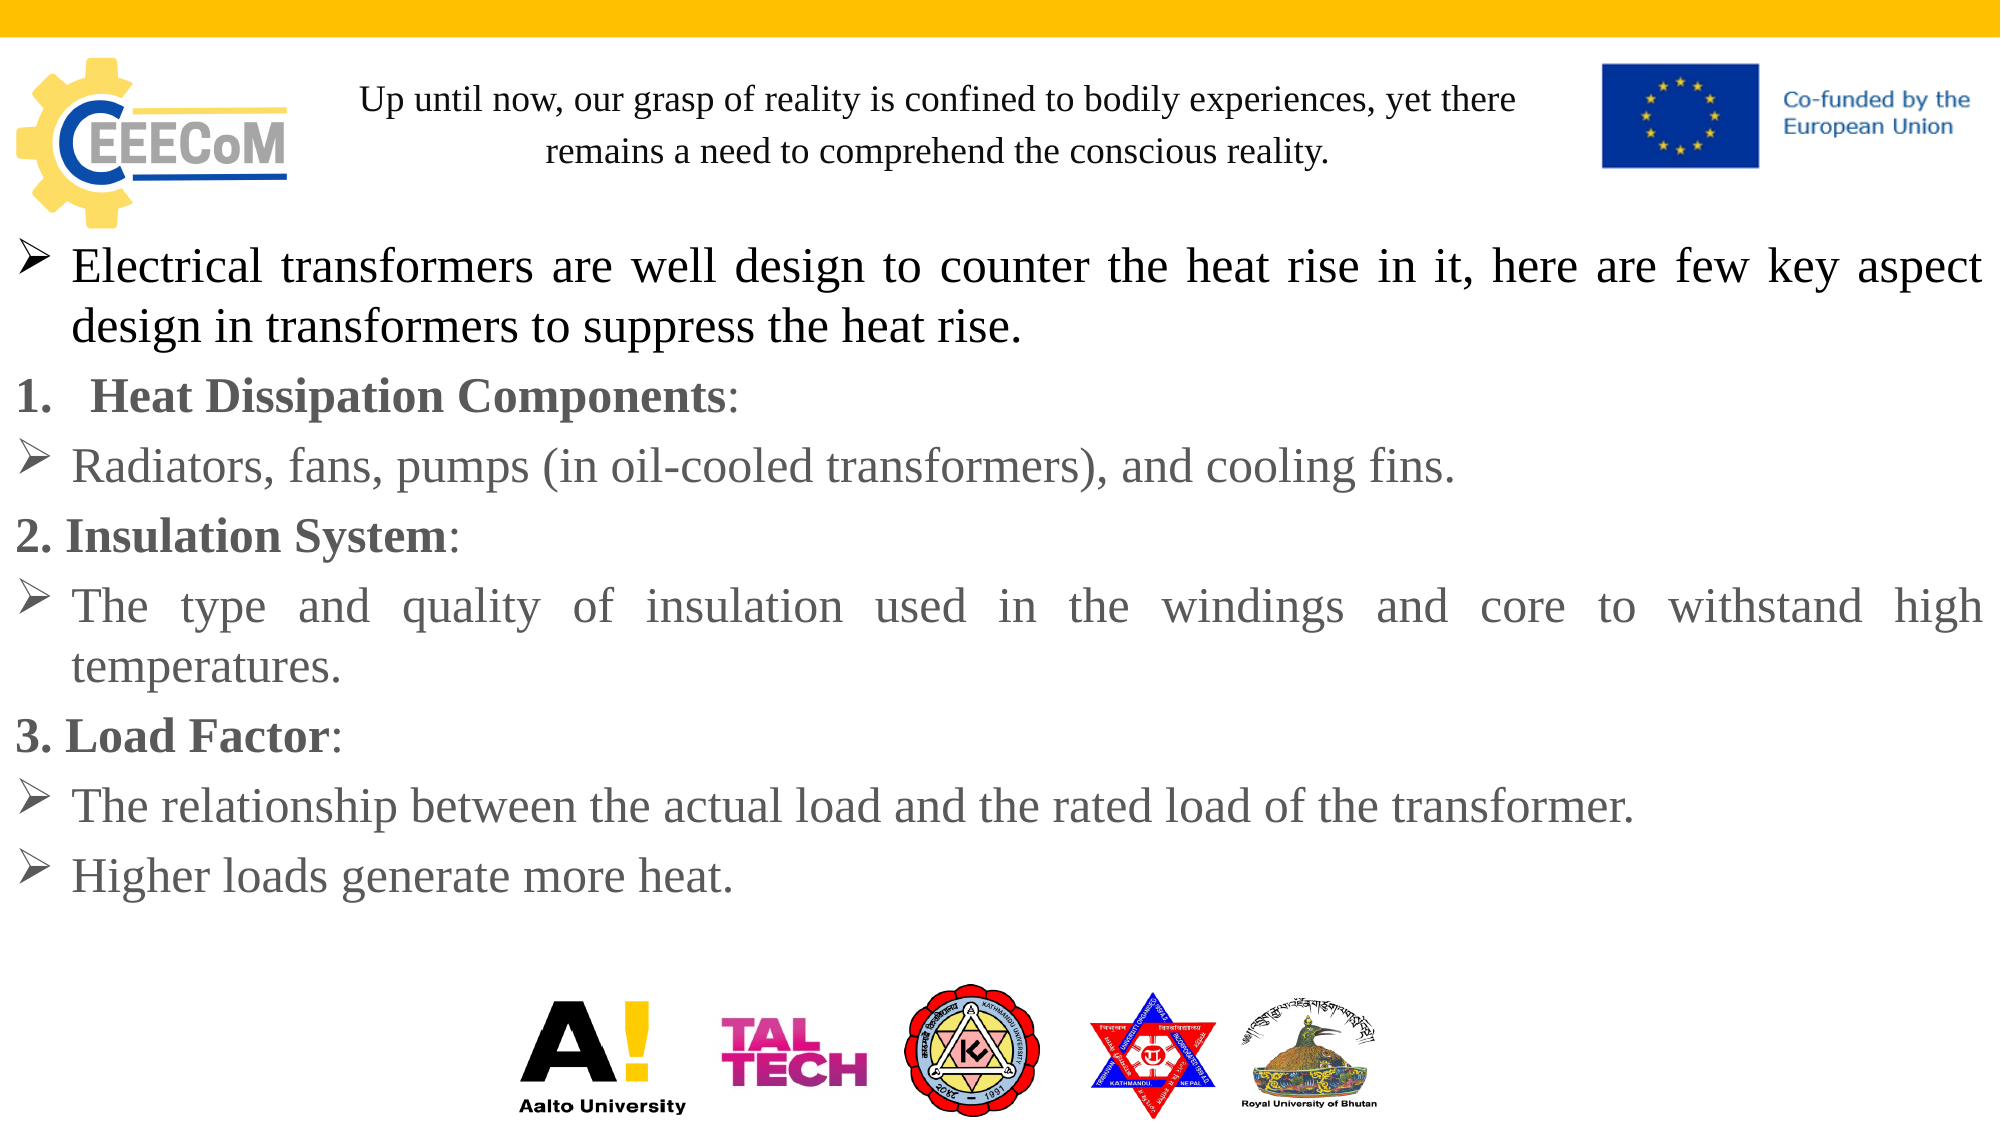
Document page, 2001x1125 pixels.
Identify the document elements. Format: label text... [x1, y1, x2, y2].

picture [512, 984, 1382, 1125]
title Up until now, our grasp of reality is confined to bodily experiences, yet there remains a need to comprehend the conscious reality. [312, 37, 1565, 201]
picture [1595, 46, 2000, 181]
picture [11, 50, 299, 224]
list Electrical transformers are well design to counter the heat rise in it, here are few key aspect design in transformers to suppress the heat rise. Heat Dissipation Components: Radiators, fans, pumps (in oil-cooled transformers), and cooling fins. 2. Insulation System: The type and quality of insulation used in the windings and core to withstand high temperatures. 3. Load Factor: The relationship between the actual load and the rated load of the transformer. Higher loads generate more heat. [0, 224, 2000, 975]
